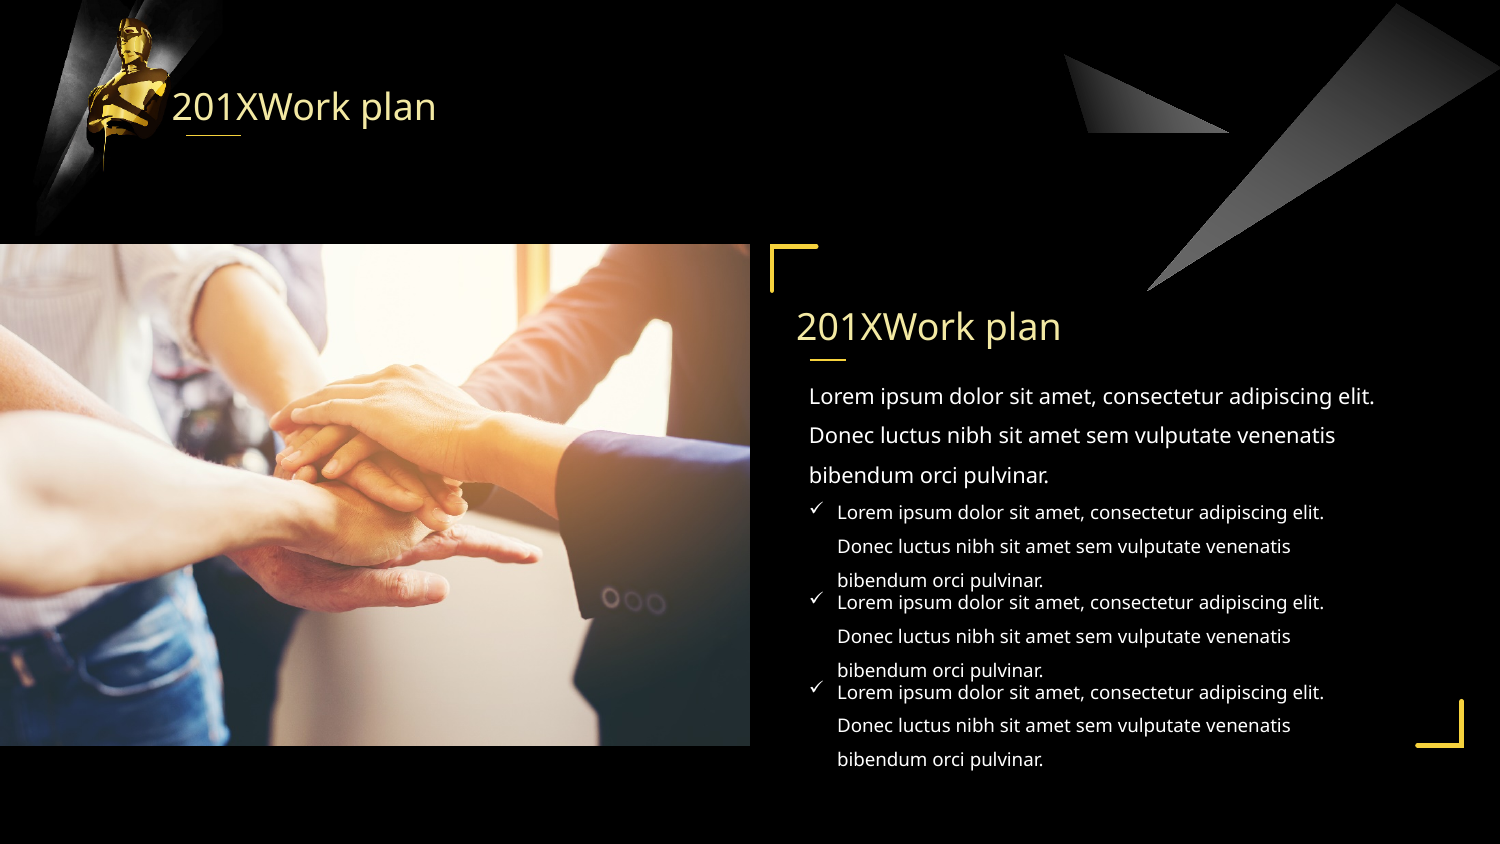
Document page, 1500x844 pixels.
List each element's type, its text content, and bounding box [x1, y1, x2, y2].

text_box 201XWork plan [781, 296, 1077, 356]
text_box [1146, 2, 1500, 292]
text_box [1063, 52, 1230, 134]
text_box Lorem ipsum dolor sit amet, consectetur adipiscing elit. Donec luctus nibh sit amet sem vulputate venenatis bibendum orci pulvinar. [794, 362, 1442, 495]
text_box Lorem ipsum dolor sit amet, consectetur adipiscing elit. Donec luctus nibh sit amet sem vulputate venenatis bibendum orci pulvinar. [794, 599, 1374, 661]
text_box [1416, 700, 1463, 746]
picture [0, 244, 750, 746]
text_box [771, 245, 818, 292]
text_box Lorem ipsum dolor sit amet, consectetur adipiscing elit. Donec luctus nibh sit amet sem vulputate venenatis bibendum orci pulvinar. [794, 482, 1374, 599]
text_box Lorem ipsum dolor sit amet, consectetur adipiscing elit. Donec luctus nibh sit amet sem vulputate venenatis bibendum orci pulvinar. [794, 661, 1374, 778]
picture [0, 0, 316, 236]
text_box 201XWork plan [156, 75, 453, 135]
